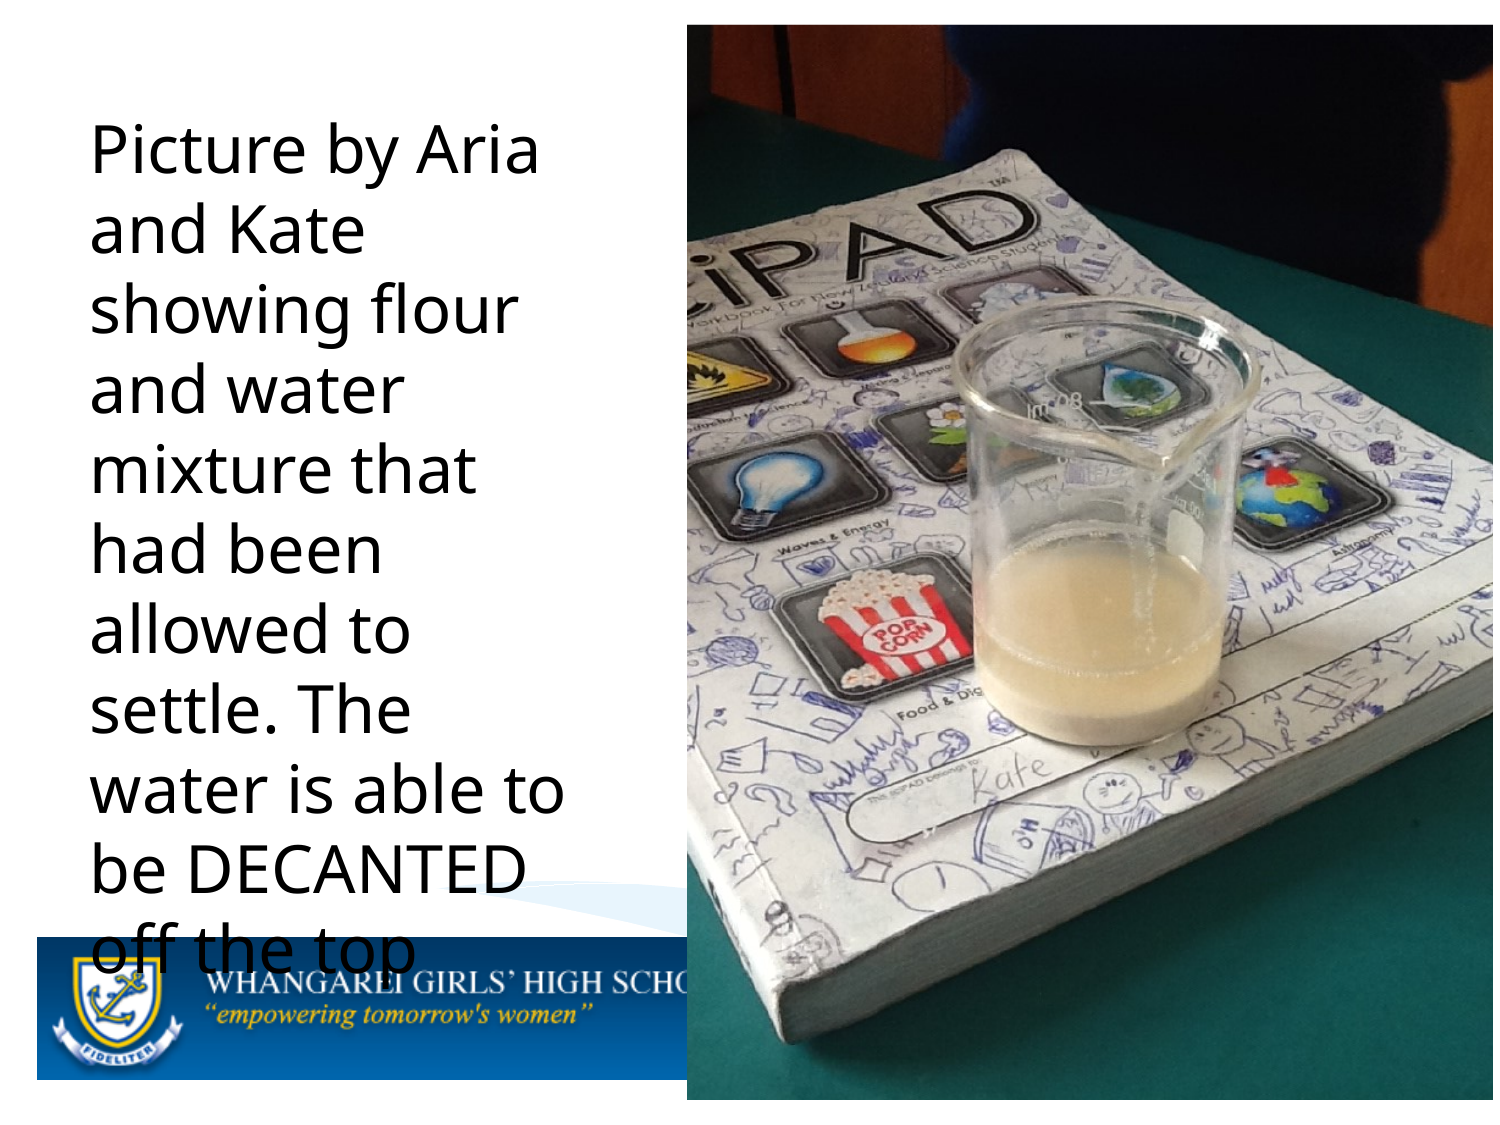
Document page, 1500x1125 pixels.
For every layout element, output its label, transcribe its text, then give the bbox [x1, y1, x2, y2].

picture [37, 26, 1500, 1099]
text_box Picture by Aria and Kate showing flour and water mixture that had been allowed to settle. The water is able to be DECANTED off the top [74, 99, 613, 935]
